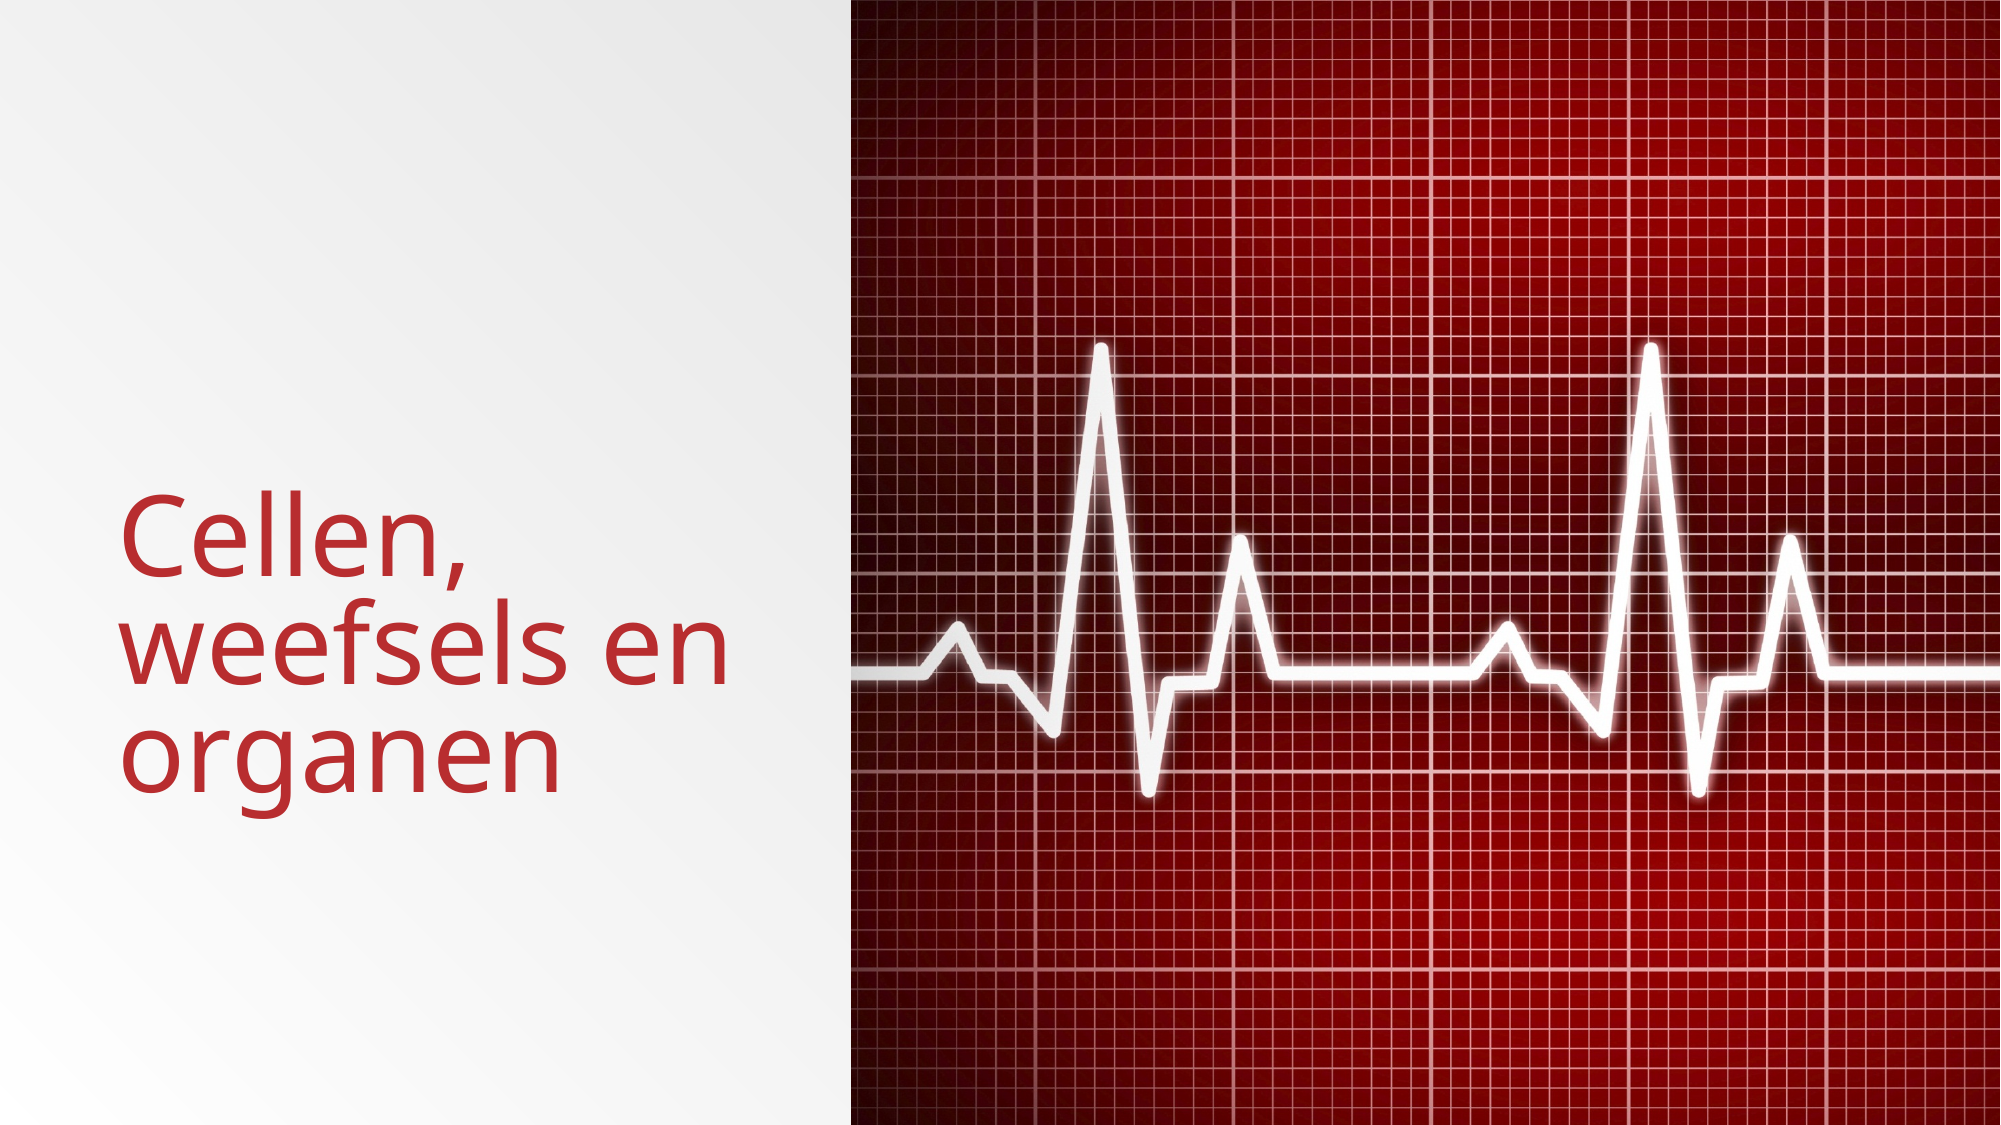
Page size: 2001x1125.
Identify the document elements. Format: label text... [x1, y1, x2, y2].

title Cellen, weefsels en organen [102, 299, 775, 822]
picture [851, 0, 2000, 1125]
